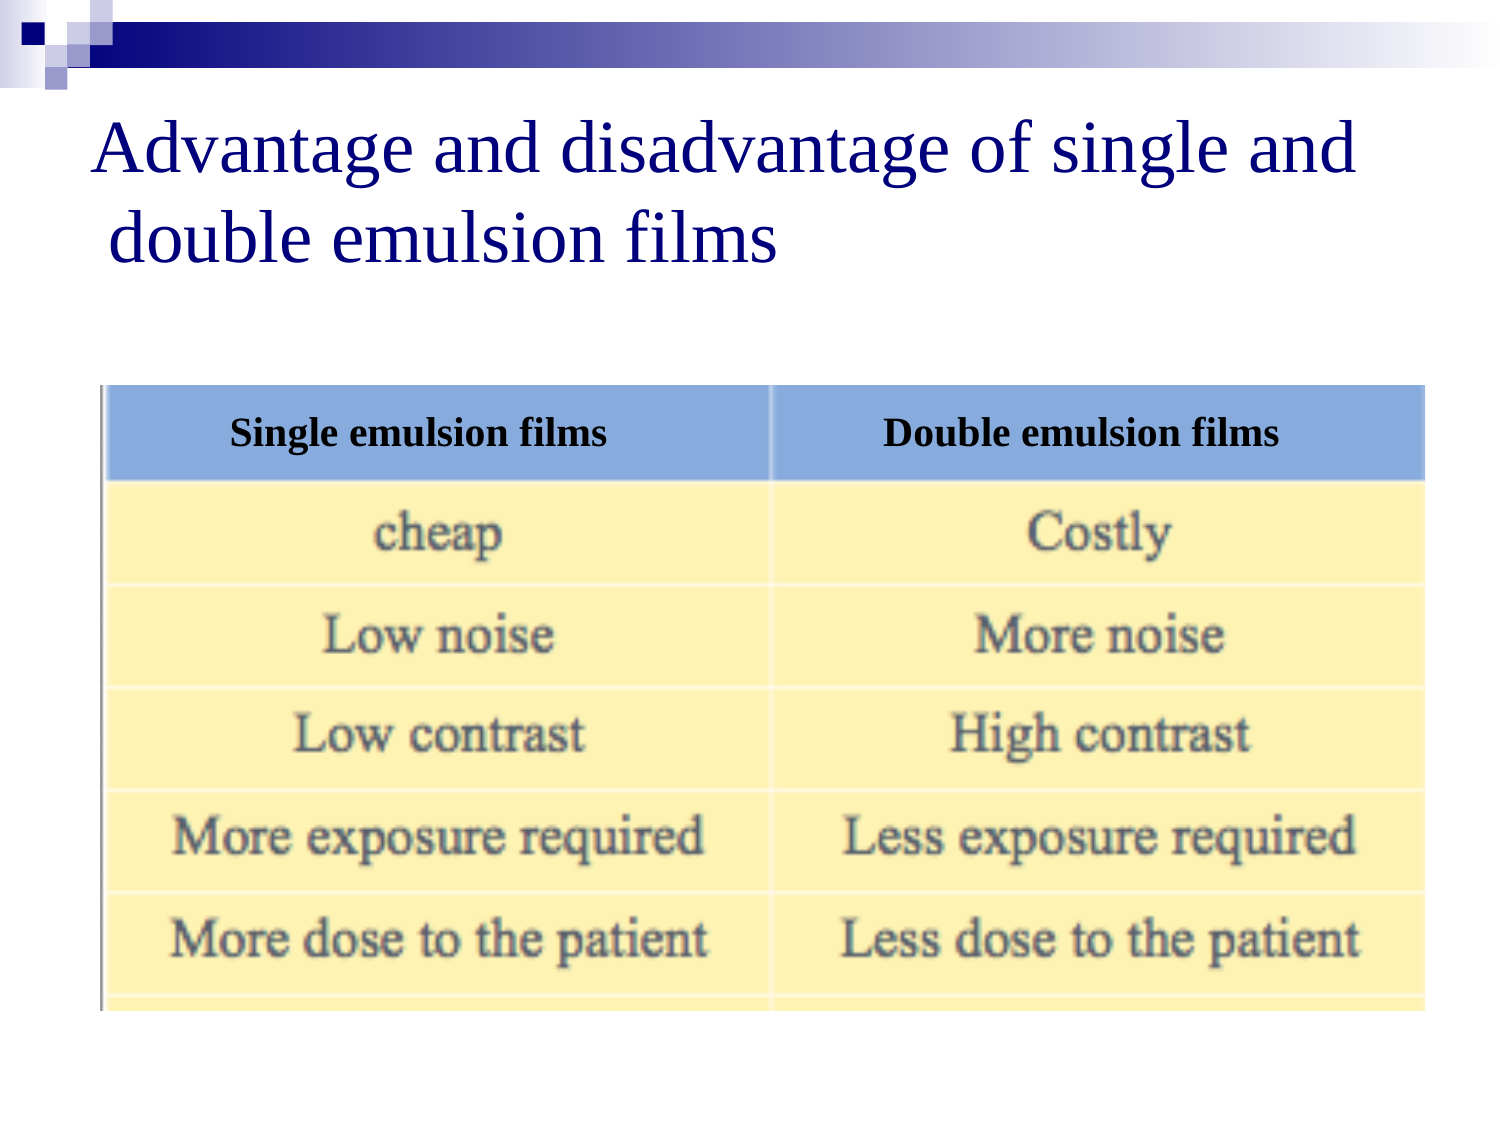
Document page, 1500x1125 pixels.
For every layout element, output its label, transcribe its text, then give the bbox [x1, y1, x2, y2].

title Advantage and disadvantage of single and double emulsion films [74, 74, 1426, 301]
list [100, 385, 1426, 1012]
